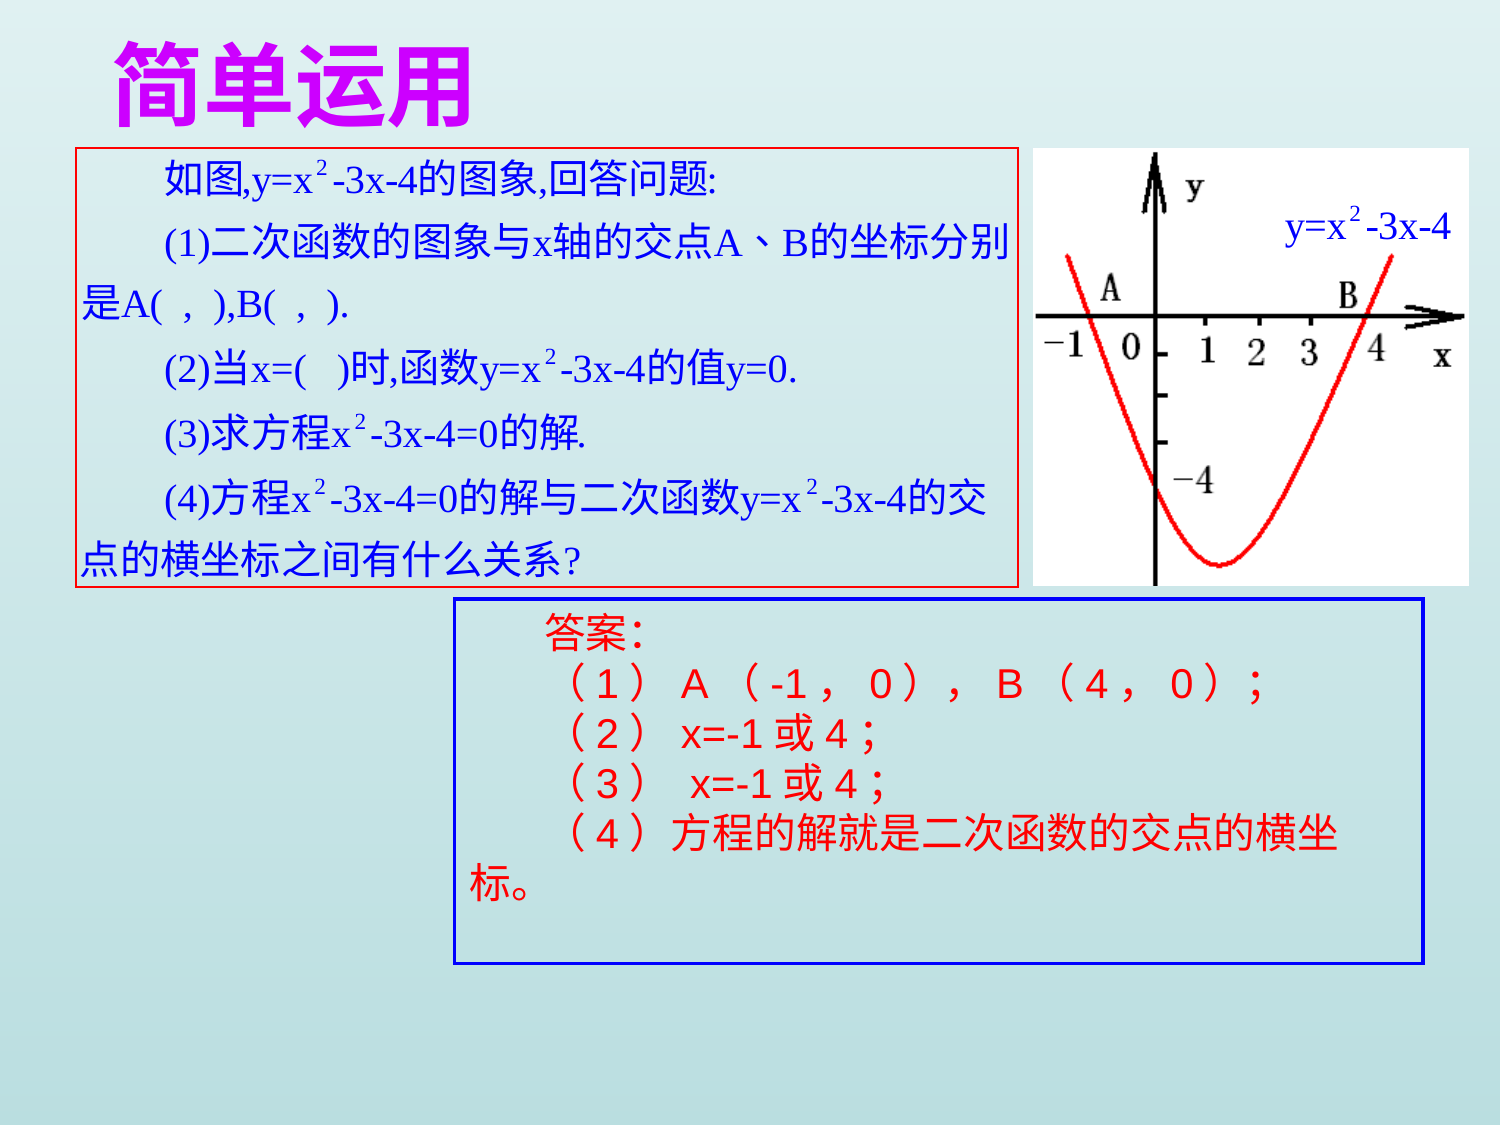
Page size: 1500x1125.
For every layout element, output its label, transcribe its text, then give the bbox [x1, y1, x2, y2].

picture [1033, 148, 1469, 586]
text_box 答案： （1）A（-1，0），B（4，0）； （2）x=-1或4； （3） x=-1或4； （4）方程的解就是二次函数的交点的横坐标。 [454, 599, 1424, 964]
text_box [1277, 196, 1459, 257]
title 简单运用 [53, 19, 538, 148]
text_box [76, 148, 1017, 586]
